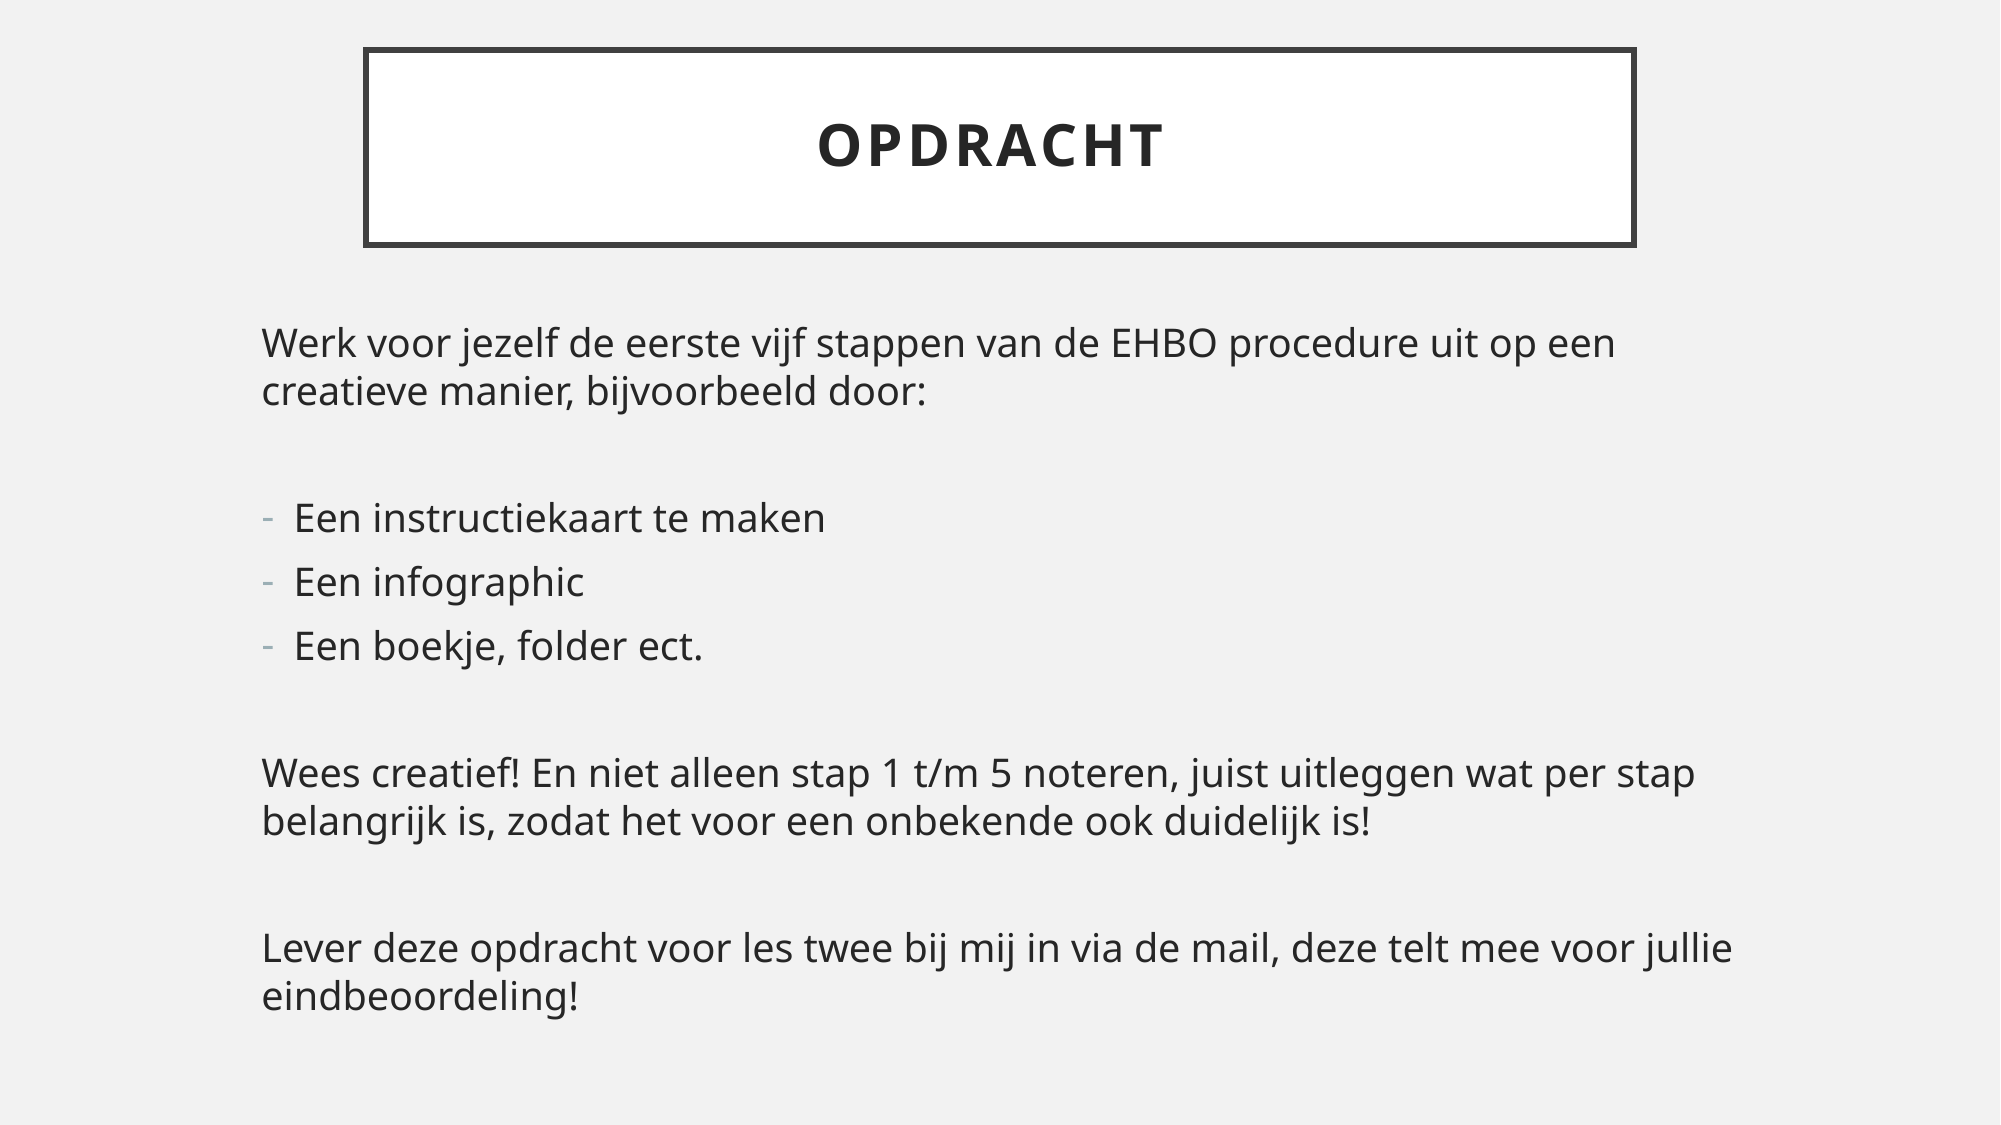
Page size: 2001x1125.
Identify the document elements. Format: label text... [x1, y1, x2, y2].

title Opdracht [363, 47, 1637, 248]
list Werk voor jezelf de eerste vijf stappen van de EHBO procedure uit op een creatieve manier, bijvoorbeeld door: Een instructiekaart te maken Een infographic Een boekje, folder ect. Wees creatief! En niet alleen stap 1 t/m 5 noteren, juist uitleggen wat per stap belangrijk is, zodat het voor een onbekende ook duidelijk is! Lever deze opdracht voor les twee bij mij in via de mail, deze telt mee voor jullie eindbeoordeling! [246, 310, 1799, 1033]
